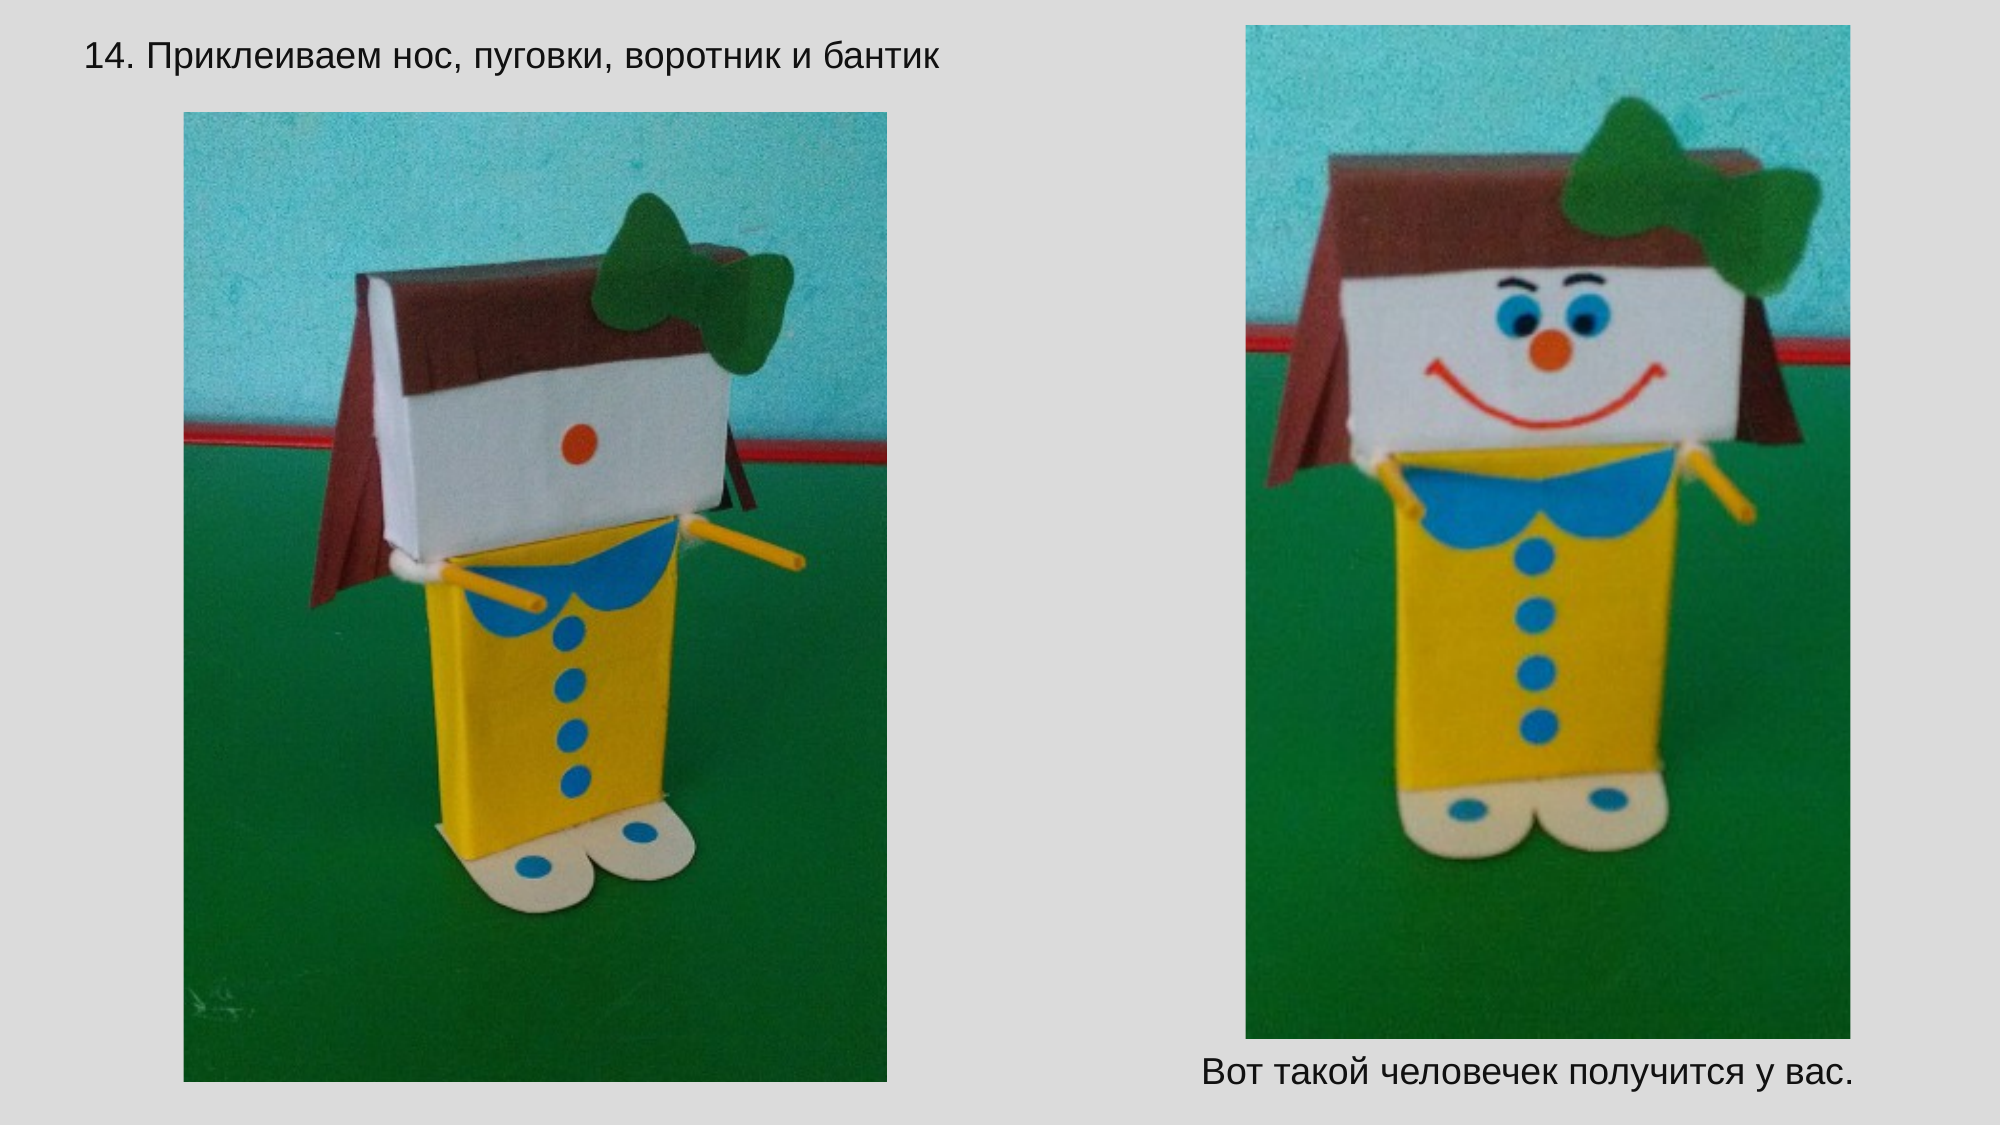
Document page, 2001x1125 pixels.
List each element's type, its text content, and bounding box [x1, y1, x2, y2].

picture [1245, 25, 1851, 1039]
text_box Вот такой человечек получится у вас. [1186, 1039, 1871, 1100]
picture [183, 112, 887, 1082]
text_box 14. Приклеиваем нос, пуговки, воротник и бантик [68, 23, 956, 84]
